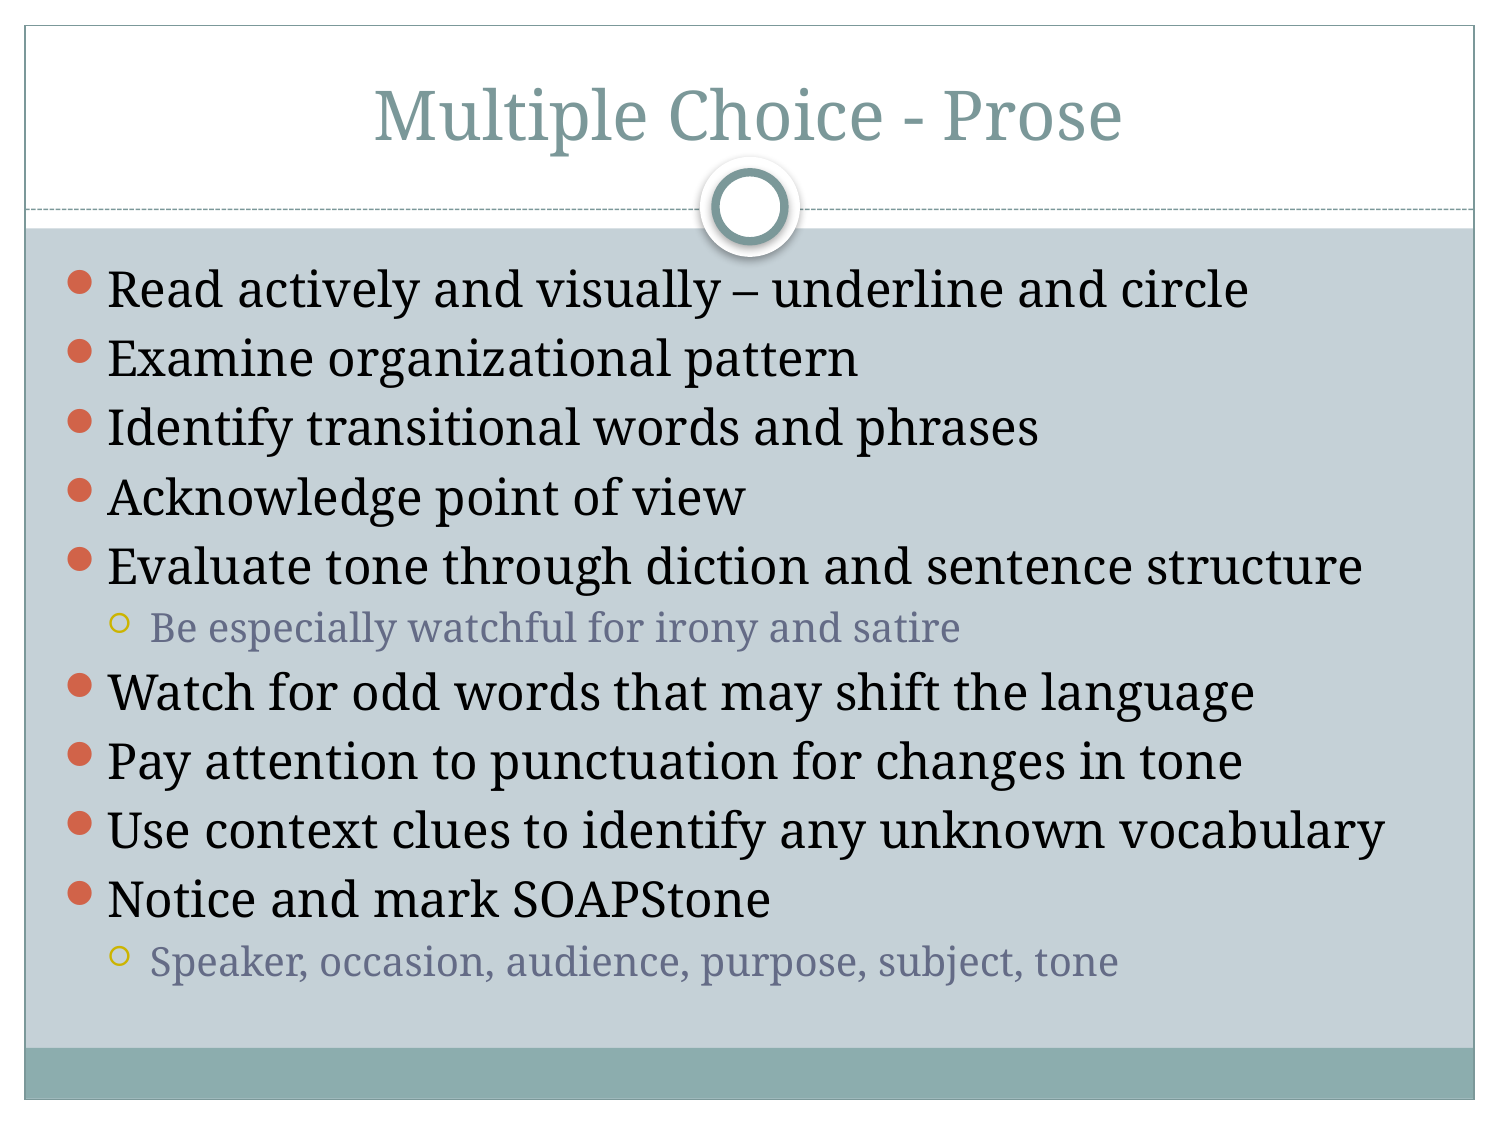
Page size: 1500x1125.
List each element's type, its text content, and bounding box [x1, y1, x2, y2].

list Read actively and visually – underline and circle Examine organizational pattern Identify transitional words and phrases Acknowledge point of view Evaluate tone through diction and sentence structure Be especially watchful for irony and satire Watch for odd words that may shift the language Pay attention to punctuation for changes in tone Use context clues to identify any unknown vocabulary Notice and mark SOAPStone Speaker, occasion, audience, purpose, subject, tone [49, 250, 1445, 1001]
title Multiple Choice - Prose [49, 37, 1450, 162]
